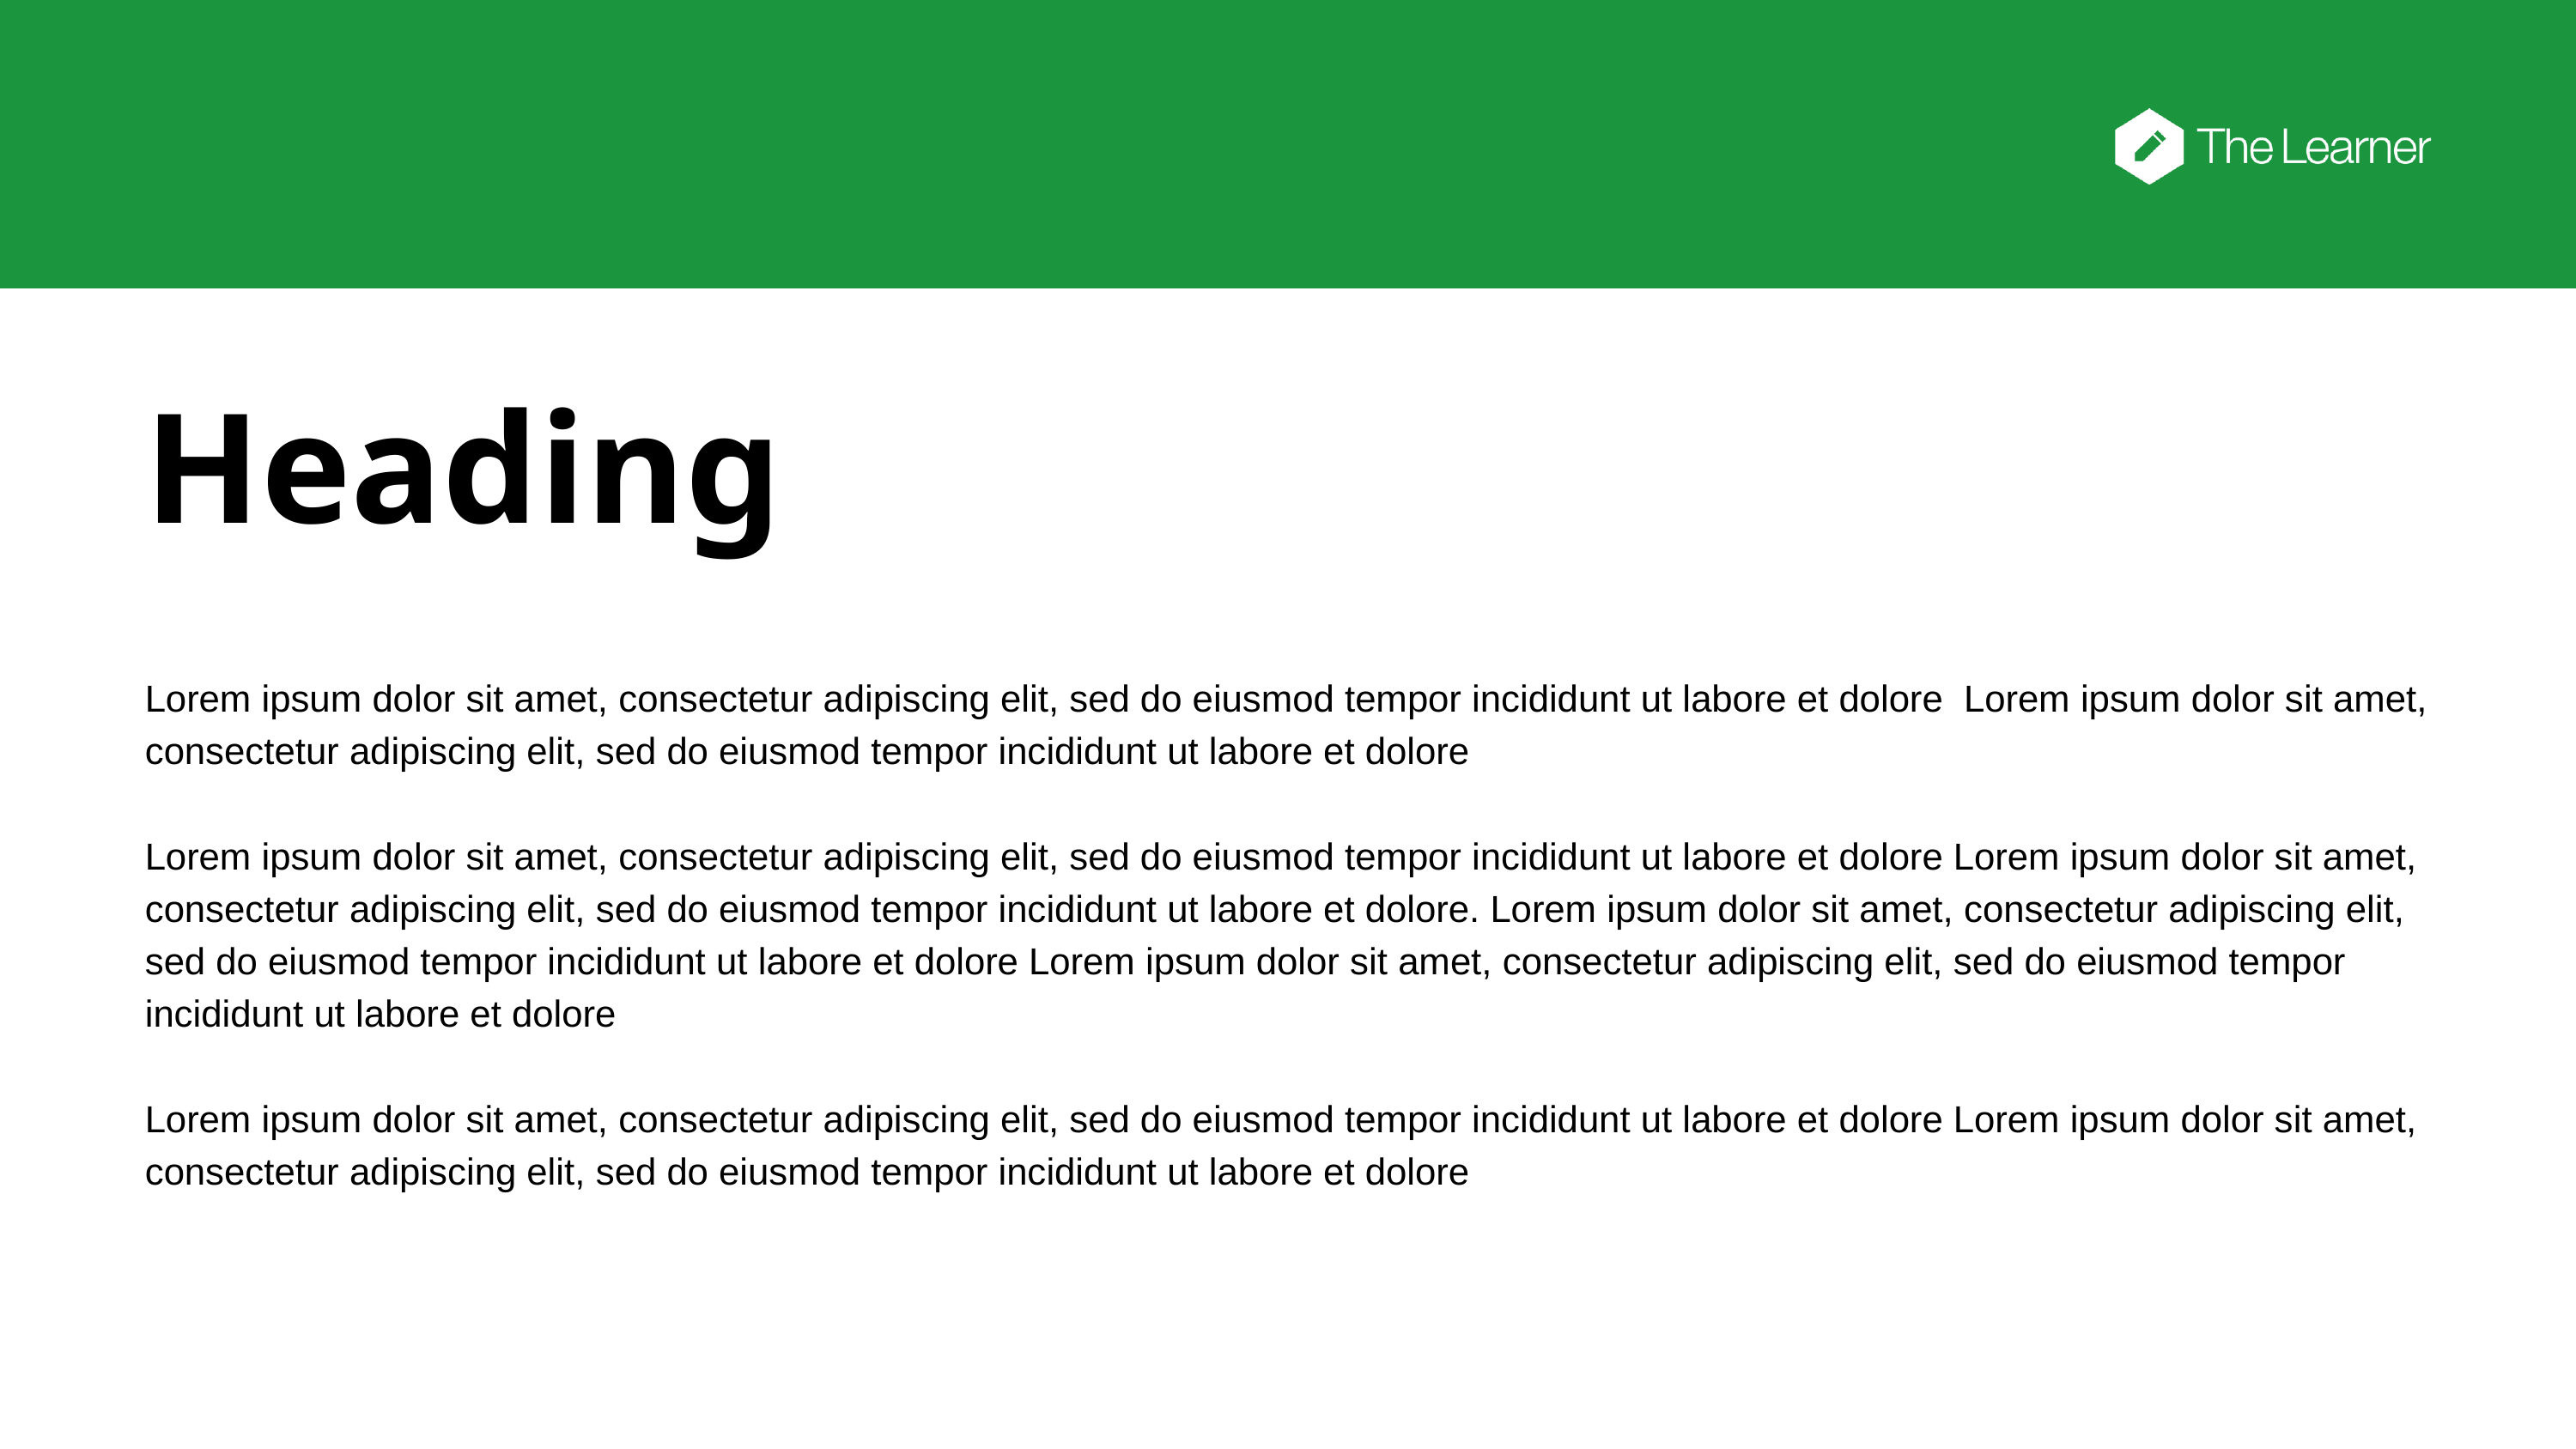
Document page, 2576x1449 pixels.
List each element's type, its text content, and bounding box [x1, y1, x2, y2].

text_box Heading [144, 394, 1240, 555]
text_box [0, 0, 2576, 288]
text_box Lorem ipsum dolor sit amet, consectetur adipiscing elit, sed do eiusmod tempor incididunt ut labore et dolore Lorem ipsum dolor sit amet, consectetur adipiscing elit, sed do eiusmod tempor incididunt ut labore et dolore Lorem ipsum dolor sit amet, consectetur adipiscing elit, sed do eiusmod tempor incididunt ut labore et dolore Lorem ipsum dolor sit amet, consectetur adipiscing elit, sed do eiusmod tempor incididunt ut labore et dolore. Lorem ipsum dolor sit amet, consectetur adipiscing elit, sed do eiusmod tempor incididunt ut labore et dolore Lorem ipsum dolor sit amet, consectetur adipiscing elit, sed do eiusmod tempor incididunt ut labore et dolore Lorem ipsum dolor sit amet, consectetur adipiscing elit, sed do eiusmod tempor incididunt ut labore et dolore Lorem ipsum dolor sit amet, consectetur adipiscing elit, sed do eiusmod tempor incididunt ut labore et dolore [144, 666, 2465, 1246]
